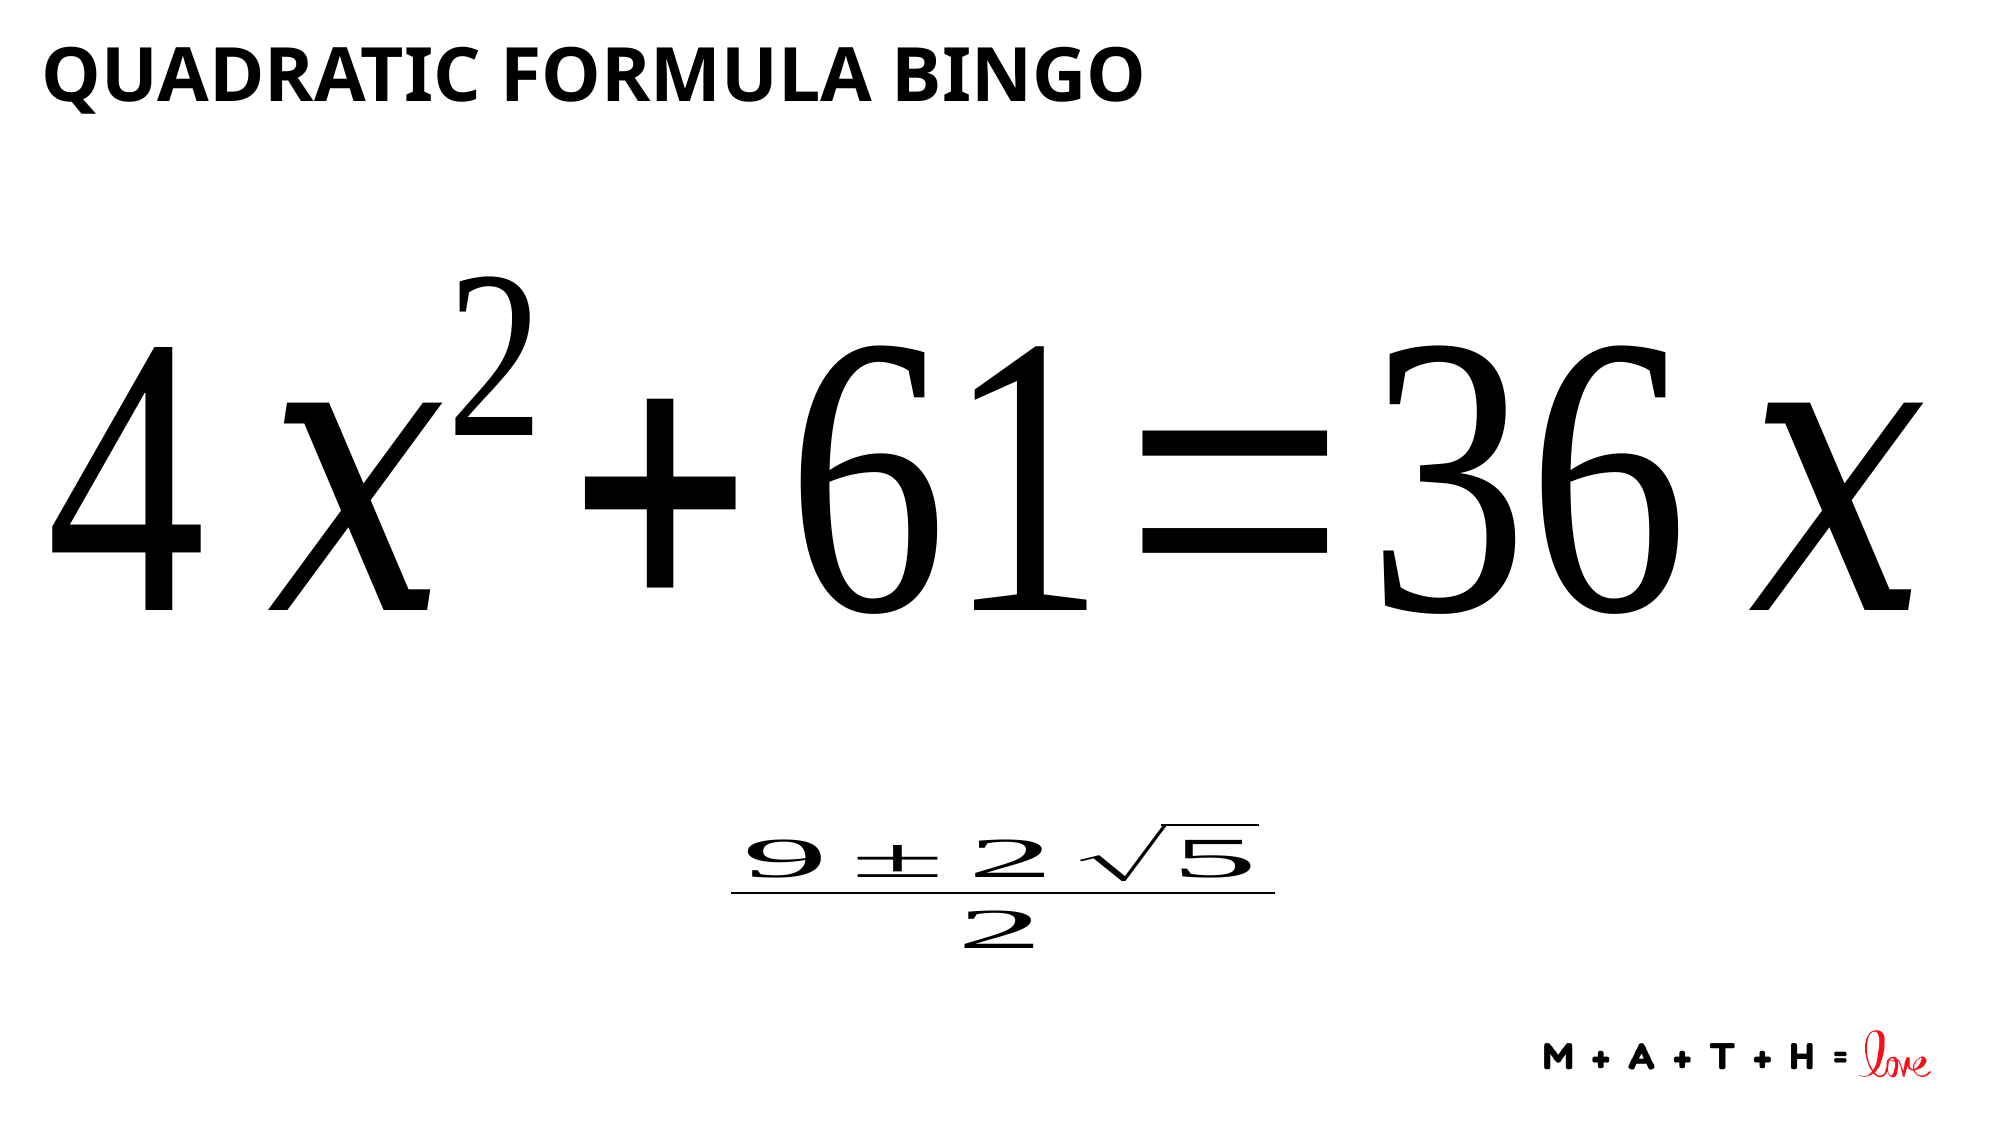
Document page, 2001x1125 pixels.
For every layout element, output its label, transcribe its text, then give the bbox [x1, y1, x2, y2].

text_box QUADRATIC FORMULA BINGO [27, 18, 1323, 124]
picture [1528, 1026, 1941, 1082]
